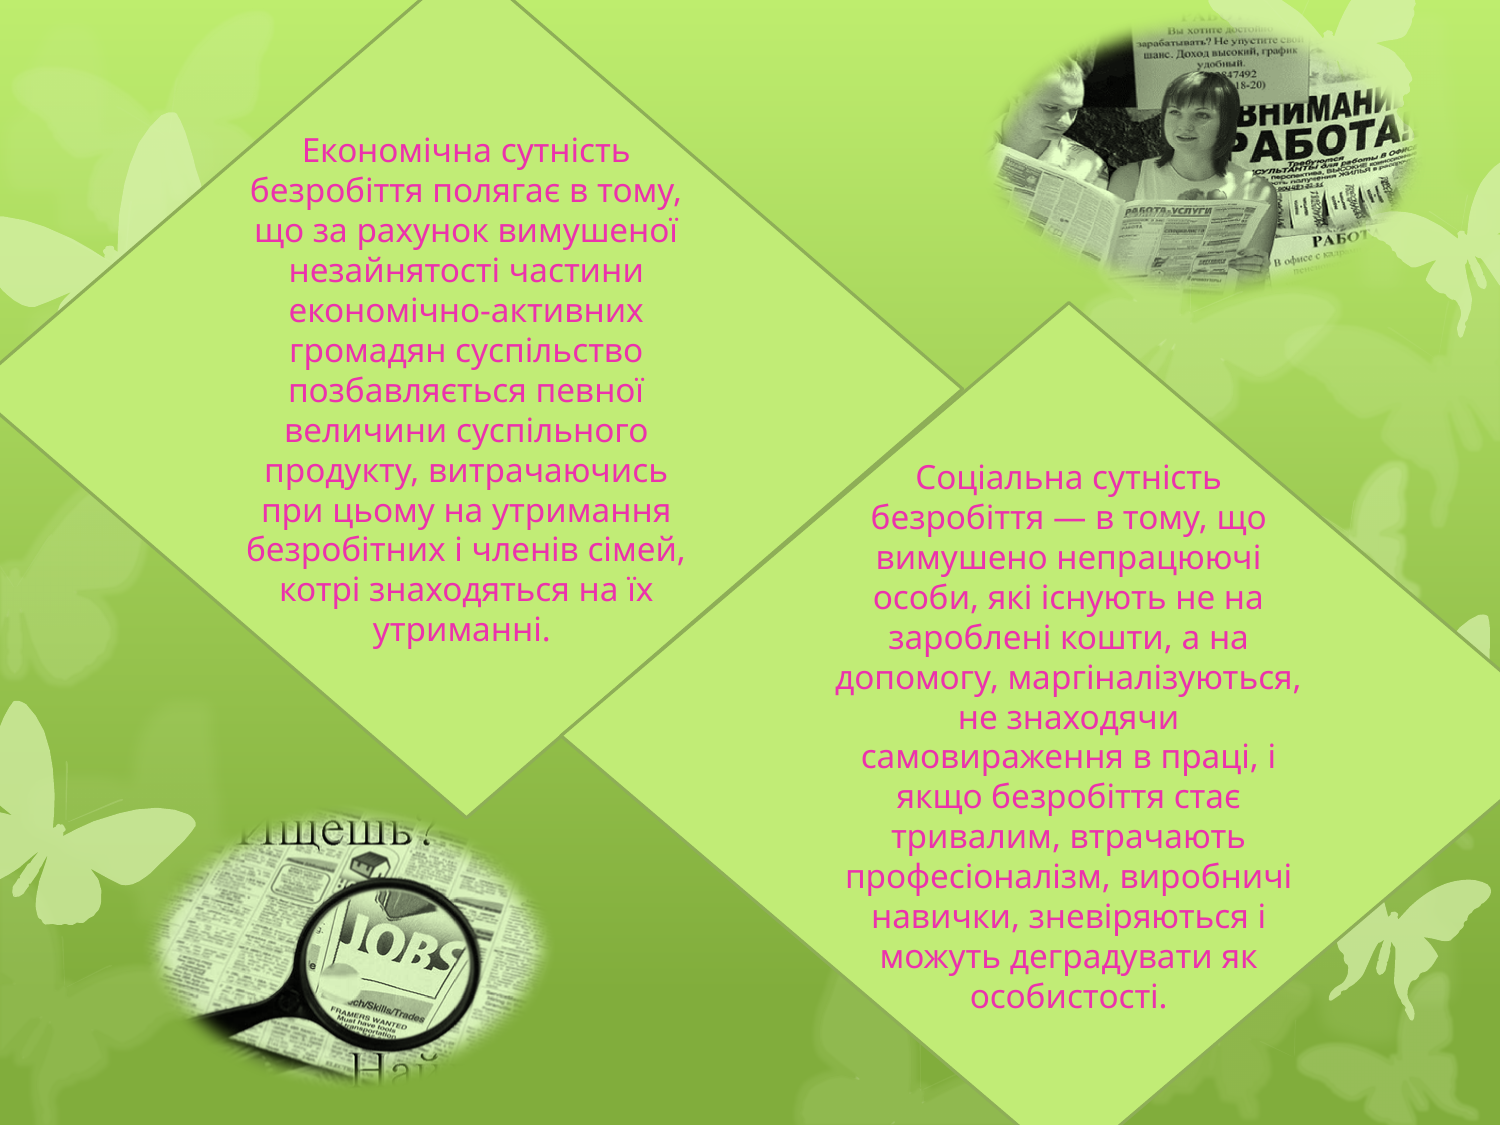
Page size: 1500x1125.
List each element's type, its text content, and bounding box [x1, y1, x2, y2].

text_box Соціальна сутність безробіття — в тому, що вимушено непрацюючі особи, які існують не на зароблені кошти, а на допомогу, маргіналізуються, не знаходячи самовираження в праці, і якщо безробіття стає тривалим, втрачають професіоналізм, виробничі навички, зневіряються і можуть деградувати як особистості. [559, 313, 1500, 1125]
picture [975, 9, 1429, 304]
text_box Економічна сутність безробіття полягає в тому, що за рахунок вимушеної незайнятості частини економічно-активних громадян суспільство позбавляється певної величини суспільного продукту, витрачаючись при цьому на утримання безробітних і членів сімей, котрі знаходяться на їх утриманні. [0, 0, 965, 798]
picture [136, 799, 560, 1094]
